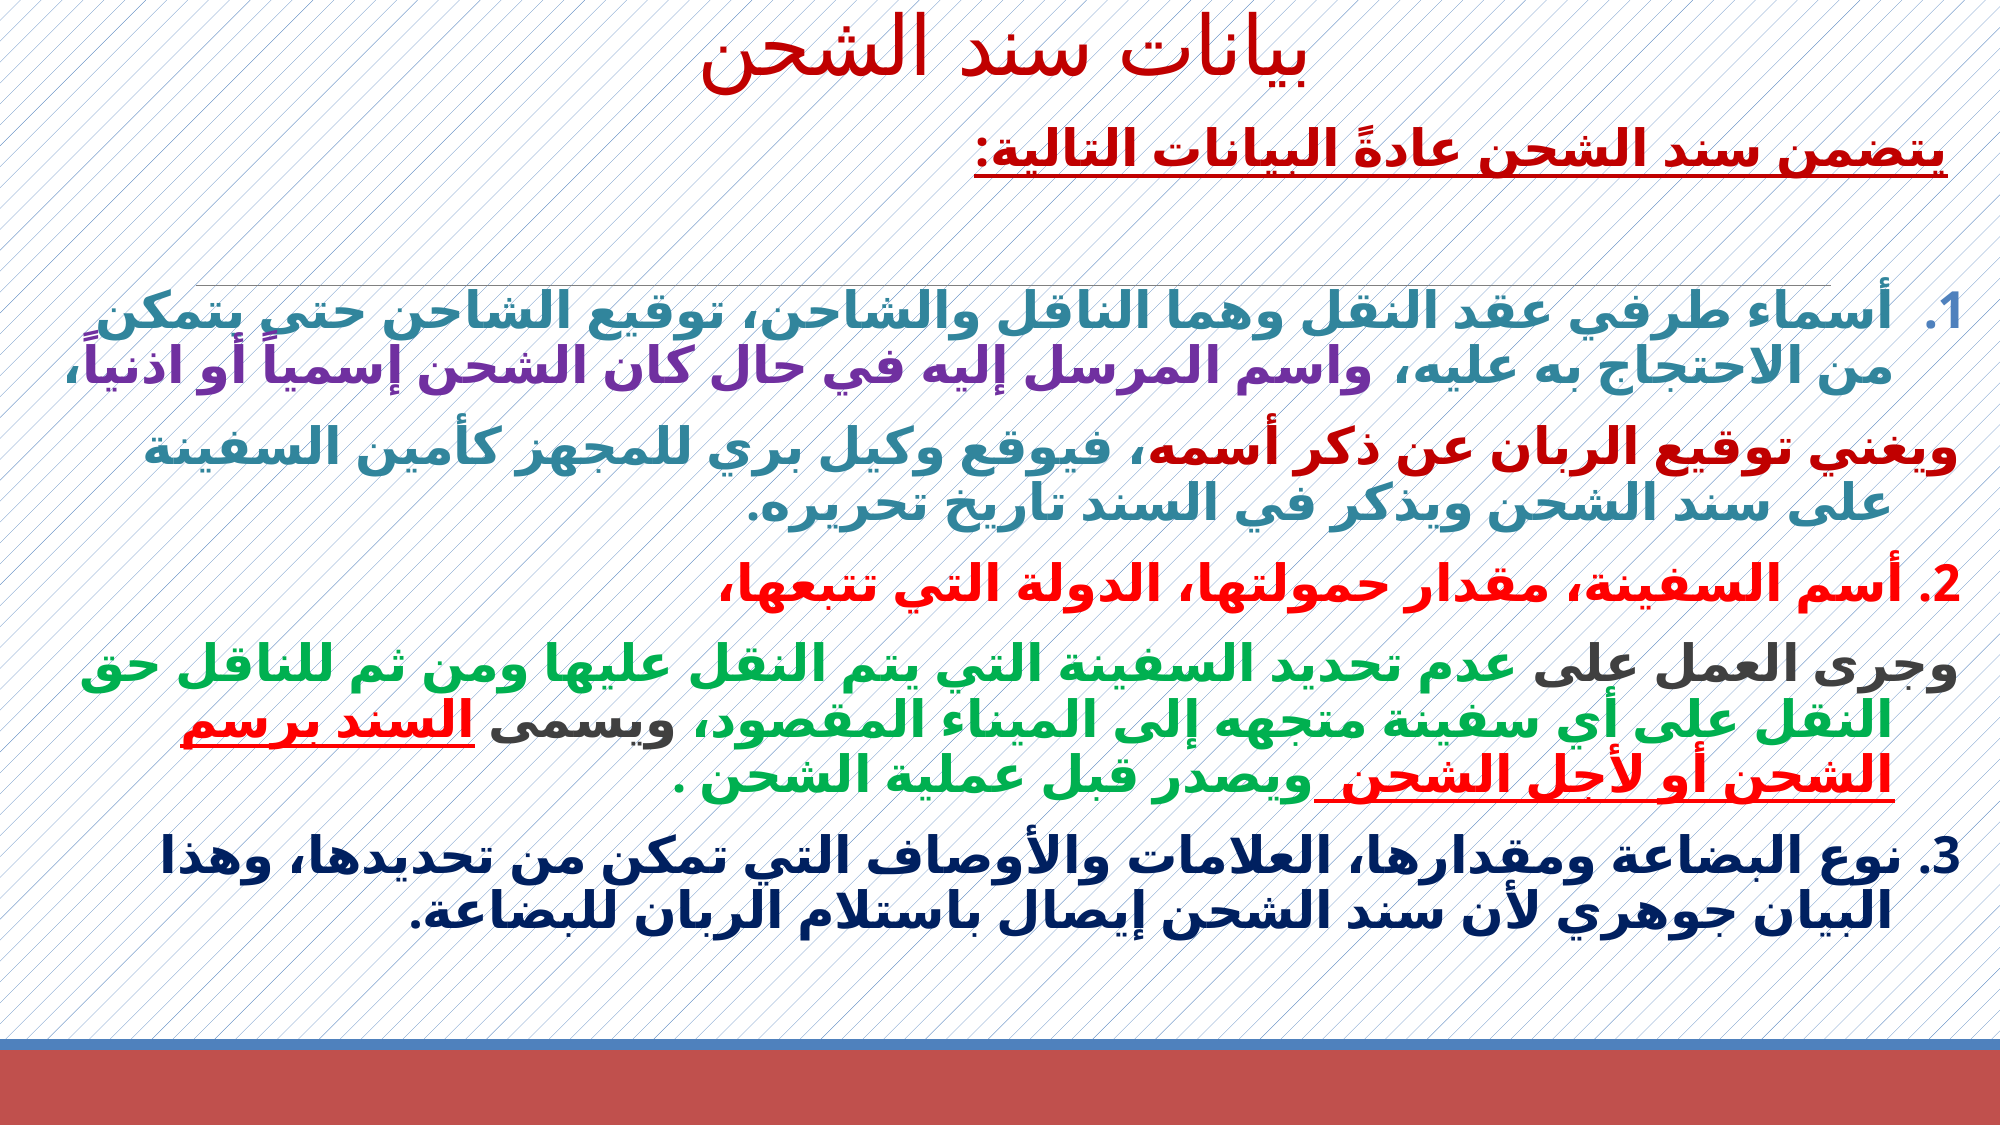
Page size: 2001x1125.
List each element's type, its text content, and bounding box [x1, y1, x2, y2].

list يتضمن سند الشحن عادةً البيانات التالية: أسماء طرفي عقد النقل وهما الناقل والشاحن، توقيع الشاحن حتى يتمكن من الاحتجاج به عليه، واسم المرسل إليه في حال كان الشحن إسمياً أو اذنياً، ويغني توقيع الربان عن ذكر أسمه، فيوقع وكيل بري للمجهز كأمين السفينة على سند الشحن ويذكر في السند تاريخ تحريره. 2. أسم السفينة، مقدار حمولتها، الدولة التي تتبعها، وجرى العمل على عدم تحديد السفينة التي يتم النقل عليها ومن ثم للناقل حق النقل على أي سفينة متجهه إلى الميناء المقصود، ويسمى السند برسم الشحن أو لأجل الشحن ويصدر قبل عملية الشحن . 3. نوع البضاعة ومقدارها، العلامات والأوصاف التي تمكن من تحديدها، وهذا البيان جوهري لأن سند الشحن إيصال باستلام الربان للبضاعة. [47, 115, 1961, 994]
title بيانات سند الشحن [180, 0, 1830, 100]
